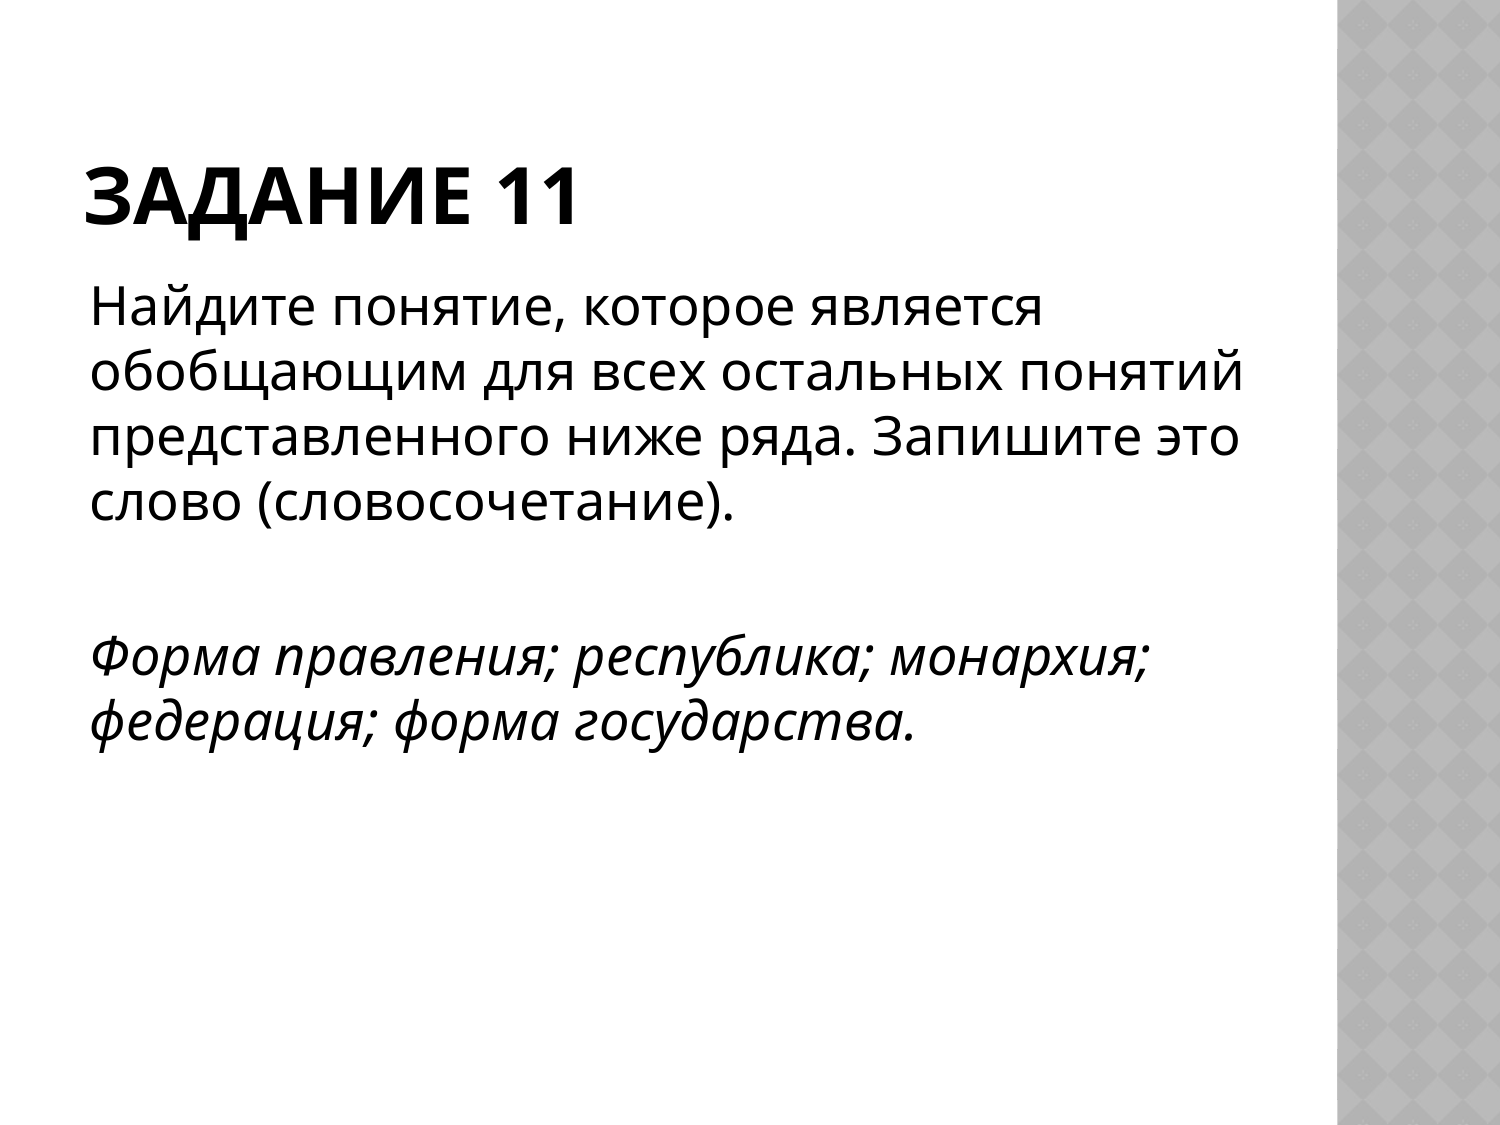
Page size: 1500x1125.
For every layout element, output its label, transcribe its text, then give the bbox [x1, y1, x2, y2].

title Задание 11 [75, 52, 1263, 240]
list Найдите понятие, которое является обобщающим для всех остальных понятий представленного ниже ряда. Запишите это слово (словосочетание). Форма правления; республика; монархия; федерация; форма государства. [75, 264, 1263, 1059]
